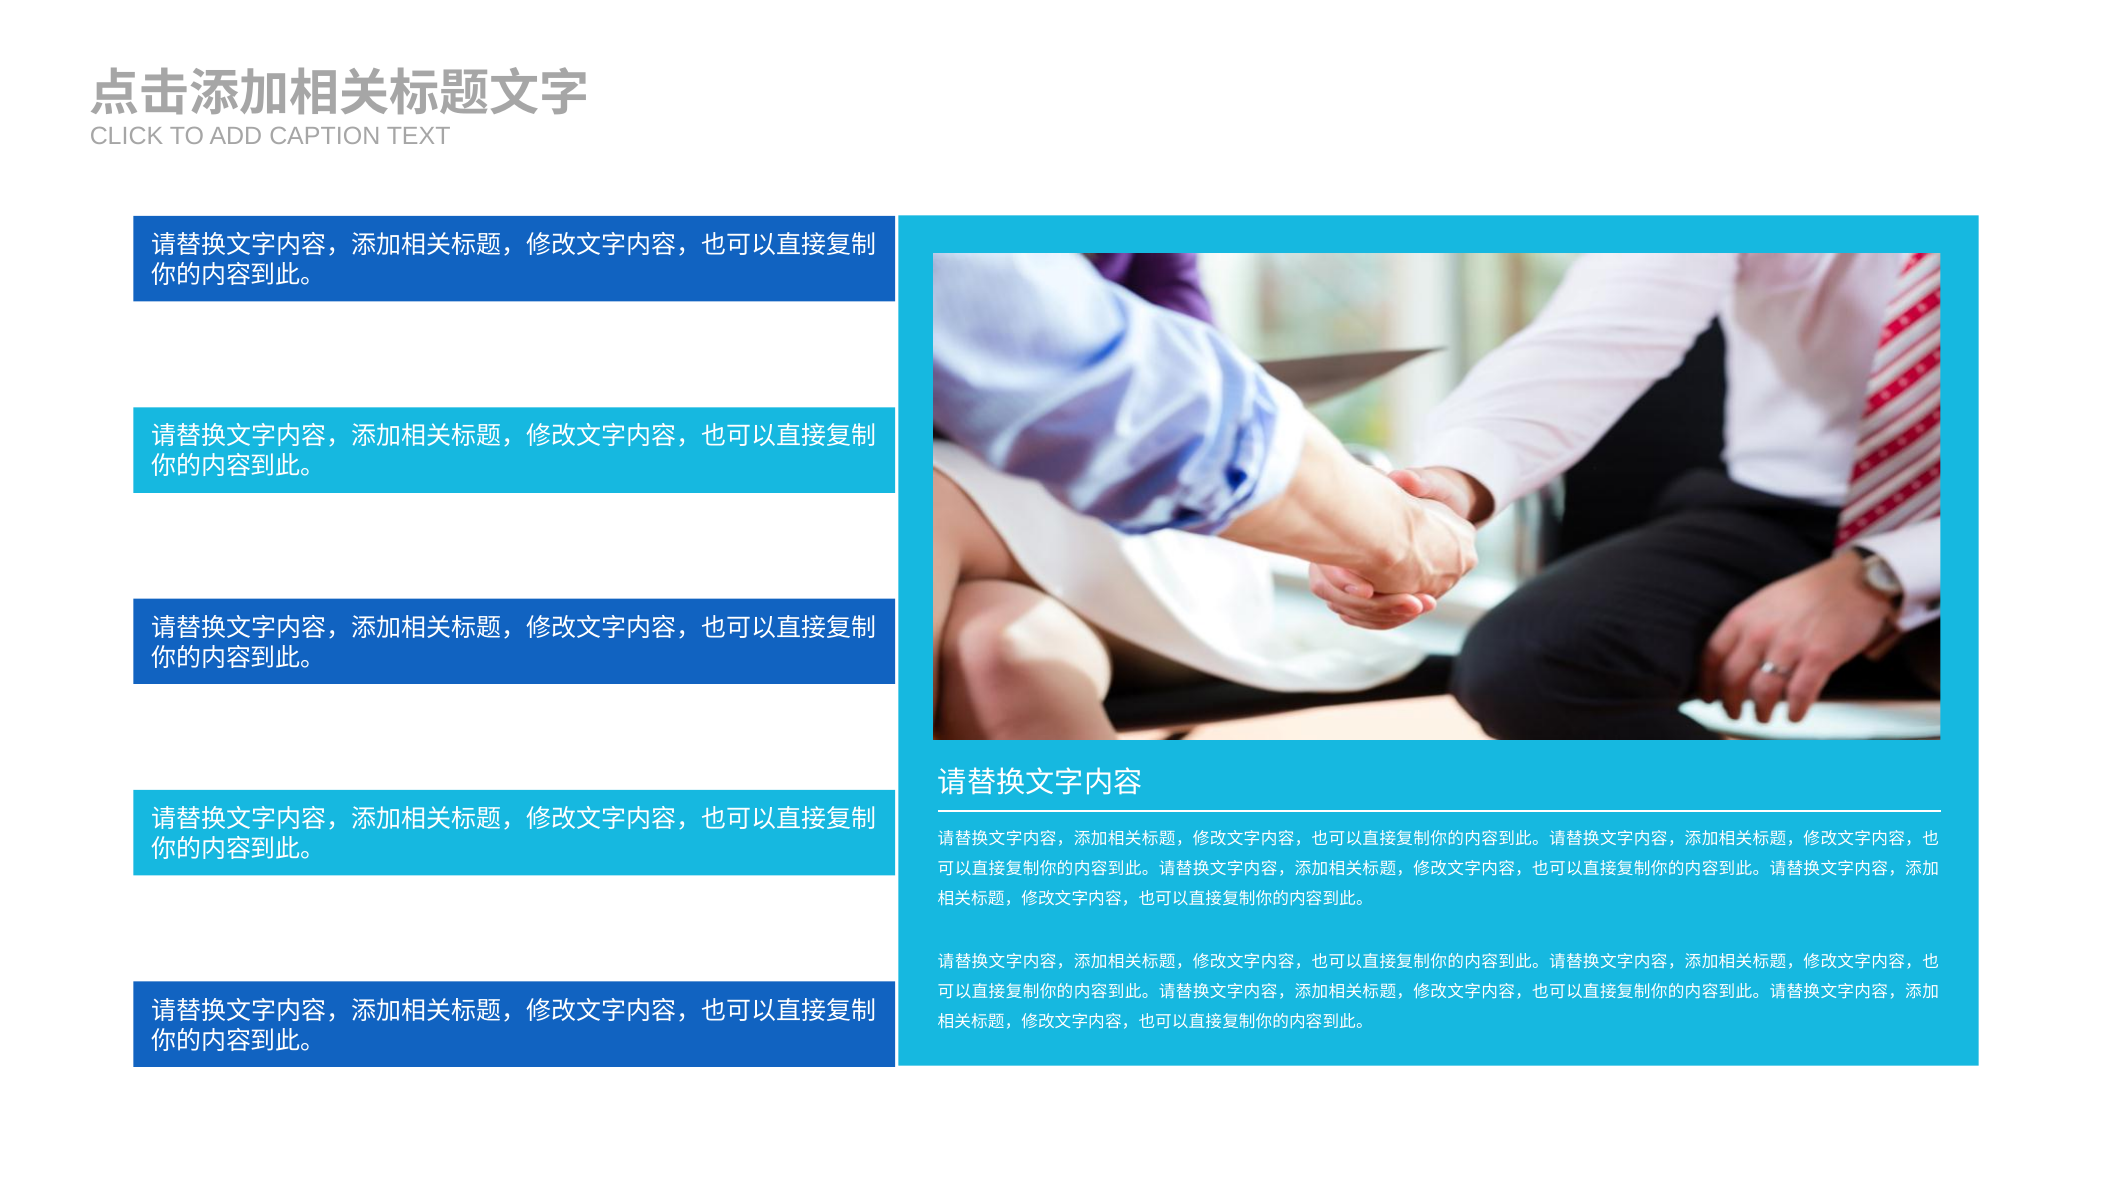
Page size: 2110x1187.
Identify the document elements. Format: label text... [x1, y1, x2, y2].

text_box 请替换文字内容，添加相关标题，修改文字内容，也可以直接复制你的内容到此。 [132, 789, 896, 876]
text_box 请替换文字内容，添加相关标题，修改文字内容，也可以直接复制你的内容到此。 [132, 980, 896, 1068]
text_box 请替换文字内容，添加相关标题，修改文字内容，也可以直接复制你的内容到此。 [132, 215, 896, 302]
text_box 请替换文字内容，添加相关标题，修改文字内容，也可以直接复制你的内容到此。 [132, 406, 896, 494]
text_box CLICK TO ADD CAPTION TEXT [89, 119, 524, 150]
text_box [897, 214, 1980, 1067]
text_box 请替换文字内容 [937, 763, 1240, 799]
text_box [932, 253, 1942, 740]
text_box 请替换文字内容，添加相关标题，修改文字内容，也可以直接复制你的内容到此。请替换文字内容，添加相关标题，修改文字内容，也可以直接复制你的内容到此。请替换文字内容，添加相关标题，修改文字内容，也可以直接复制你的内容到此。请替换文字内容，添加相关标题，修改文字内容，也可以直接复制你的内容到此。 [937, 941, 1941, 1032]
text_box 请替换文字内容，添加相关标题，修改文字内容，也可以直接复制你的内容到此。 [132, 598, 896, 685]
text_box 请替换文字内容，添加相关标题，修改文字内容，也可以直接复制你的内容到此。请替换文字内容，添加相关标题，修改文字内容，也可以直接复制你的内容到此。请替换文字内容，添加相关标题，修改文字内容，也可以直接复制你的内容到此。请替换文字内容，添加相关标题，修改文字内容，也可以直接复制你的内容到此。 [937, 818, 1941, 909]
text_box 点击添加相关标题文字 [89, 60, 618, 121]
